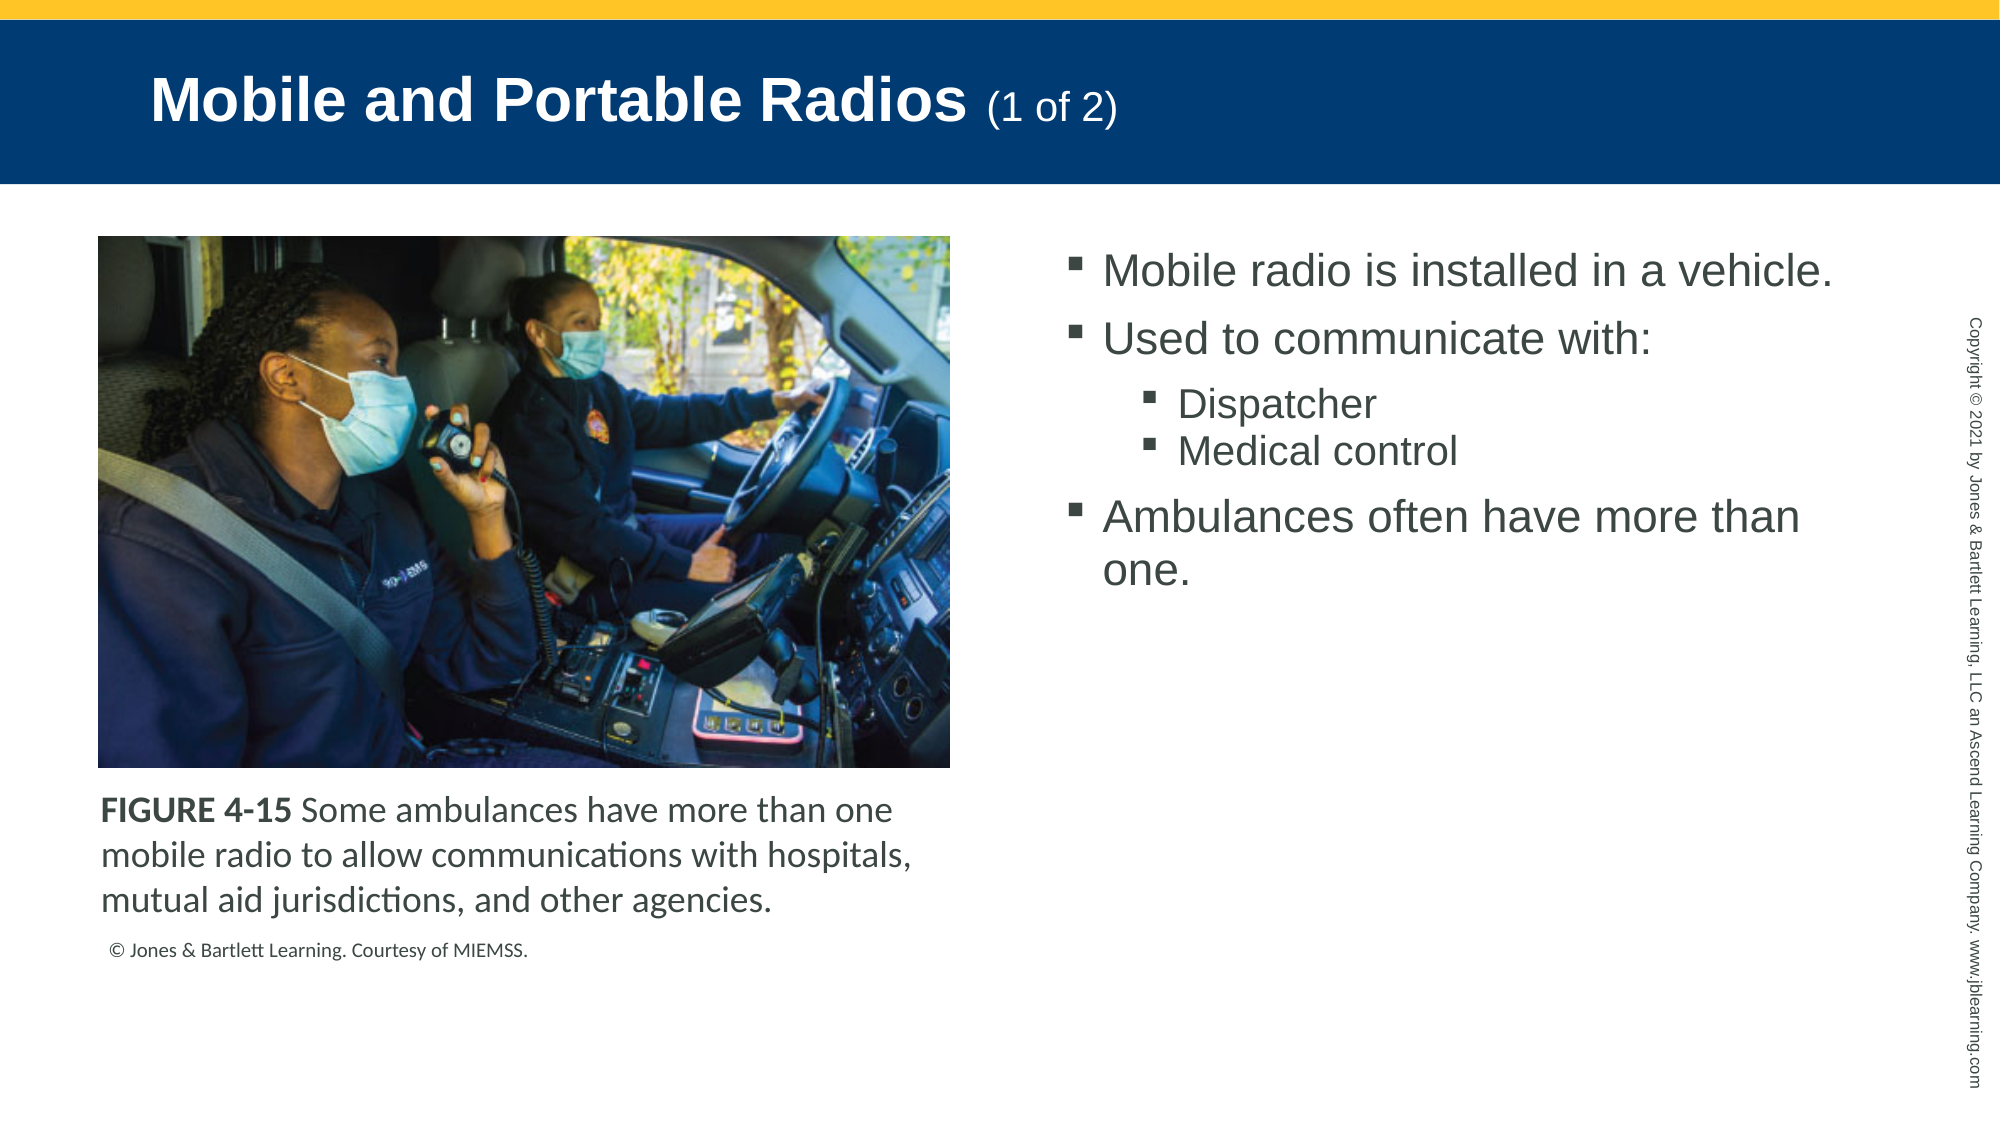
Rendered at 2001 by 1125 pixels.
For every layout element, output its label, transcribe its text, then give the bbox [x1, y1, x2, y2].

text_box FIGURE 4-15 Some ambulances have more than one mobile radio to allow communications with hospitals, mutual aid jurisdictions, and other agencies. [86, 777, 952, 928]
picture [98, 236, 950, 768]
list Mobile radio is installed in a vehicle. Used to communicate with: Dispatcher Medical control Ambulances often have more than one. [1050, 237, 1900, 1025]
title Mobile and Portable Radios (1 of 2) [0, 19, 2000, 185]
text_box © Jones & Bartlett Learning. Courtesy of MIEMSS. [93, 929, 549, 970]
